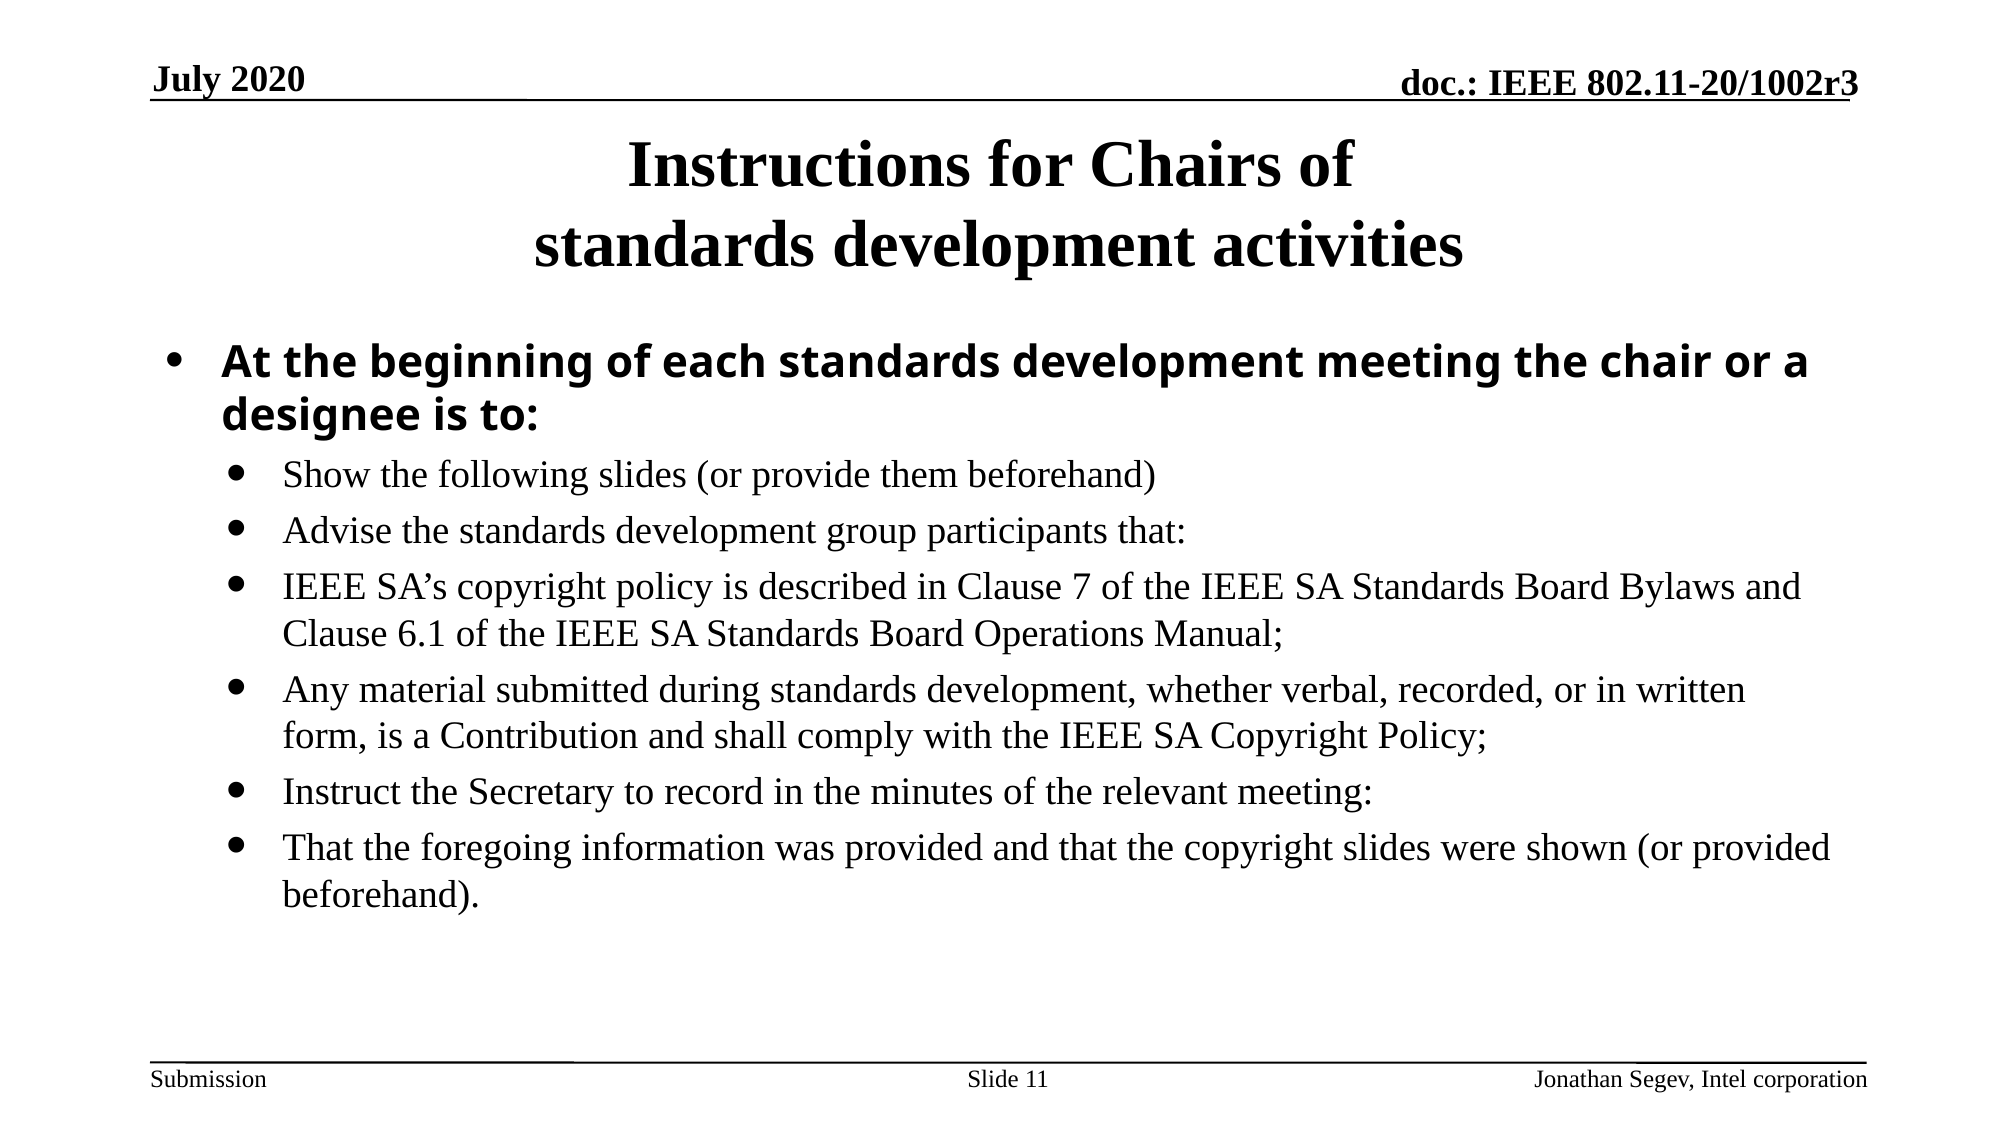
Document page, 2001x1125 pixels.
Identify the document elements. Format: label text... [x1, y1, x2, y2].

slide_number Slide 11 [950, 1061, 1067, 1123]
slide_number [152, 54, 563, 100]
footer Jonathan Segev, Intel corporation [1171, 1061, 1869, 1093]
title Instructions for Chairs of standards development activities [149, 112, 1850, 288]
list At the beginning of each standards development meeting the chair or a designee is to: Show the following slides (or provide them beforehand) Advise the standards development group participants that: IEEE SA’s copyright policy is described in Clause 7 of the IEEE SA Standards Board Bylaws and Clause 6.1 of the IEEE SA Standards Board Operations Manual; Any material submitted during standards development, whether verbal, recorded, or in written form, is a Contribution and shall comply with the IEEE SA Copyright Policy; Instruct the Secretary to record in the minutes of the relevant meeting: That the foregoing information was provided and that the copyright slides were shown (or provided beforehand). [149, 324, 1850, 1000]
